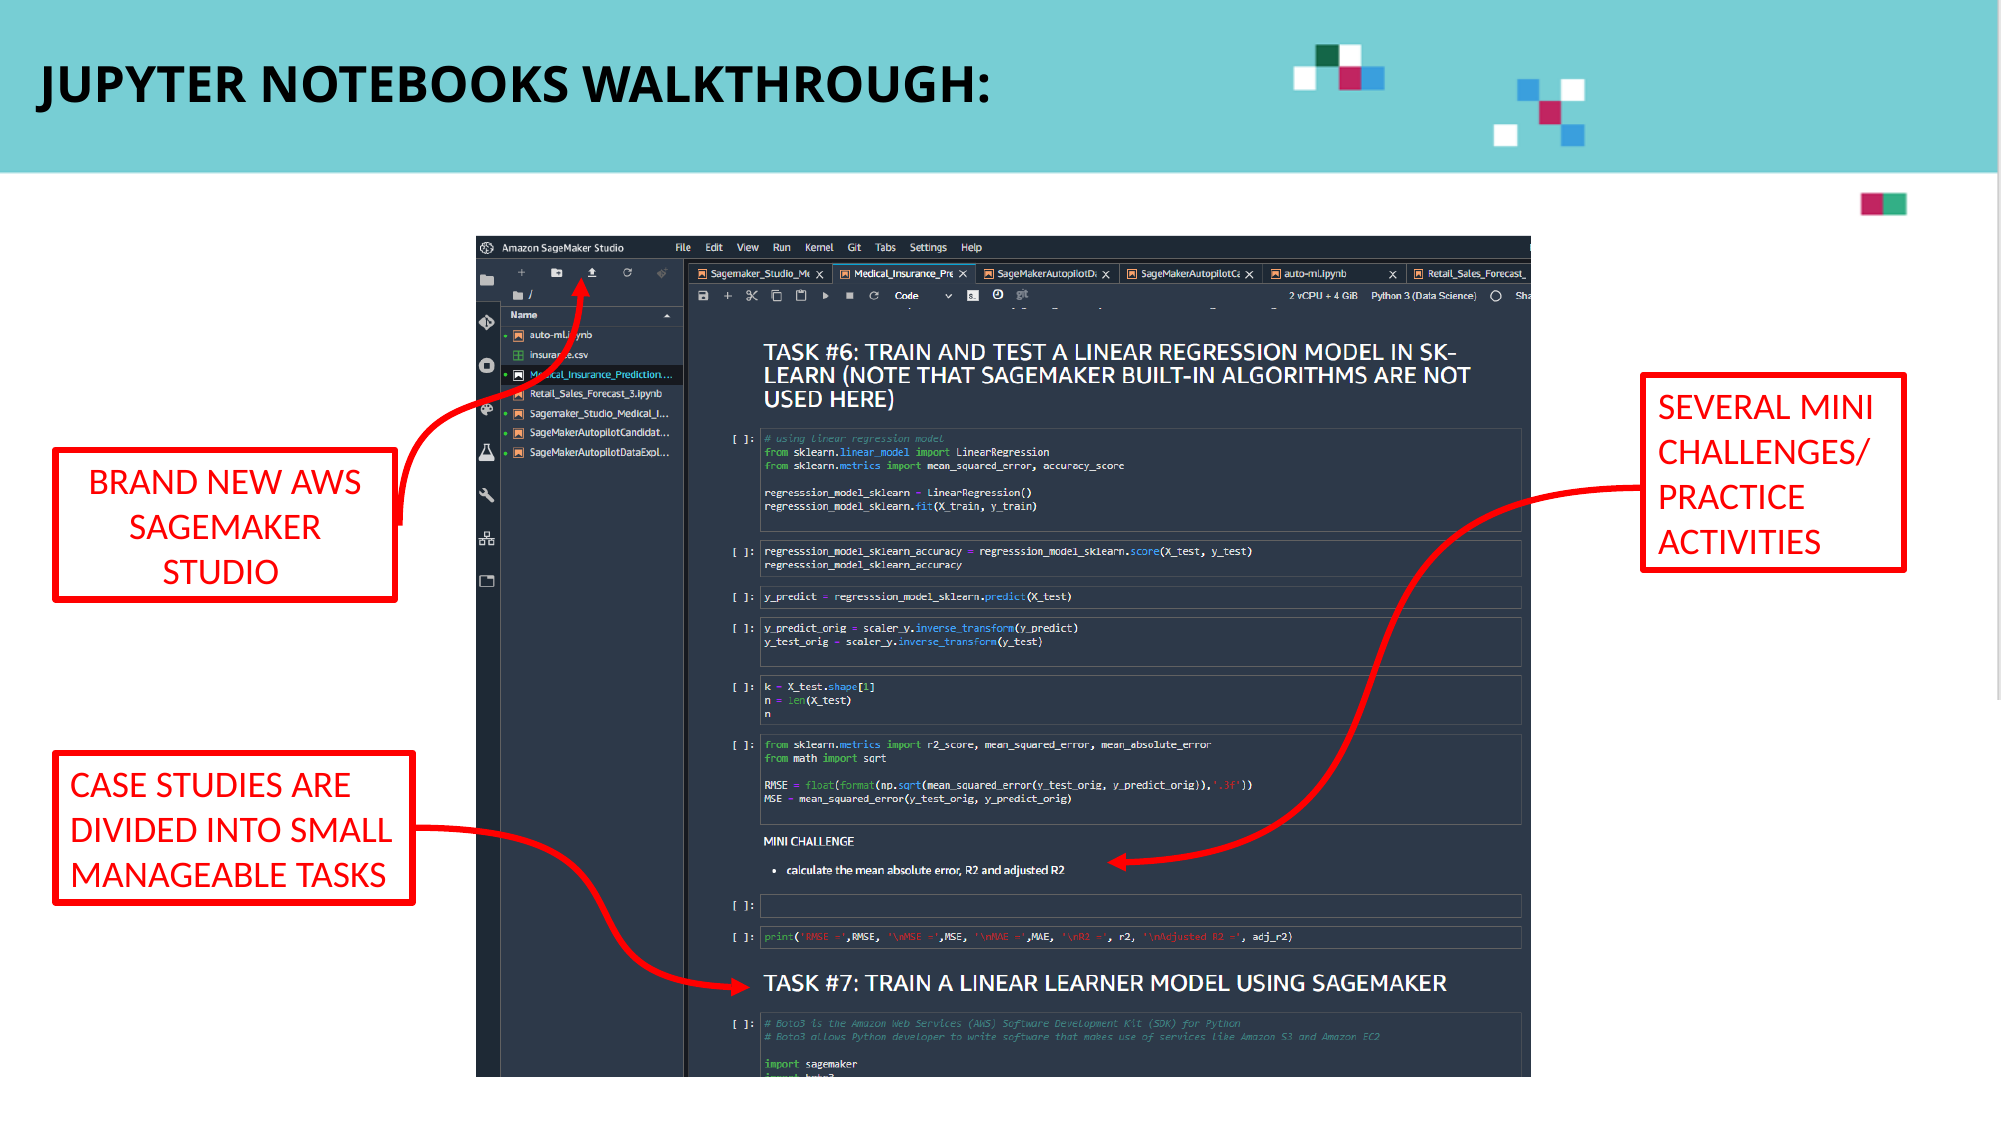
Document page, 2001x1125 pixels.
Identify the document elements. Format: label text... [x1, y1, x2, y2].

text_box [366, 310, 615, 493]
picture [0, 0, 2001, 1077]
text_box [1107, 487, 1644, 863]
text_box CASE STUDIES ARE DIVIDED INTO SMALL MANAGEABLE TASKS [55, 752, 413, 903]
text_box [412, 828, 750, 988]
